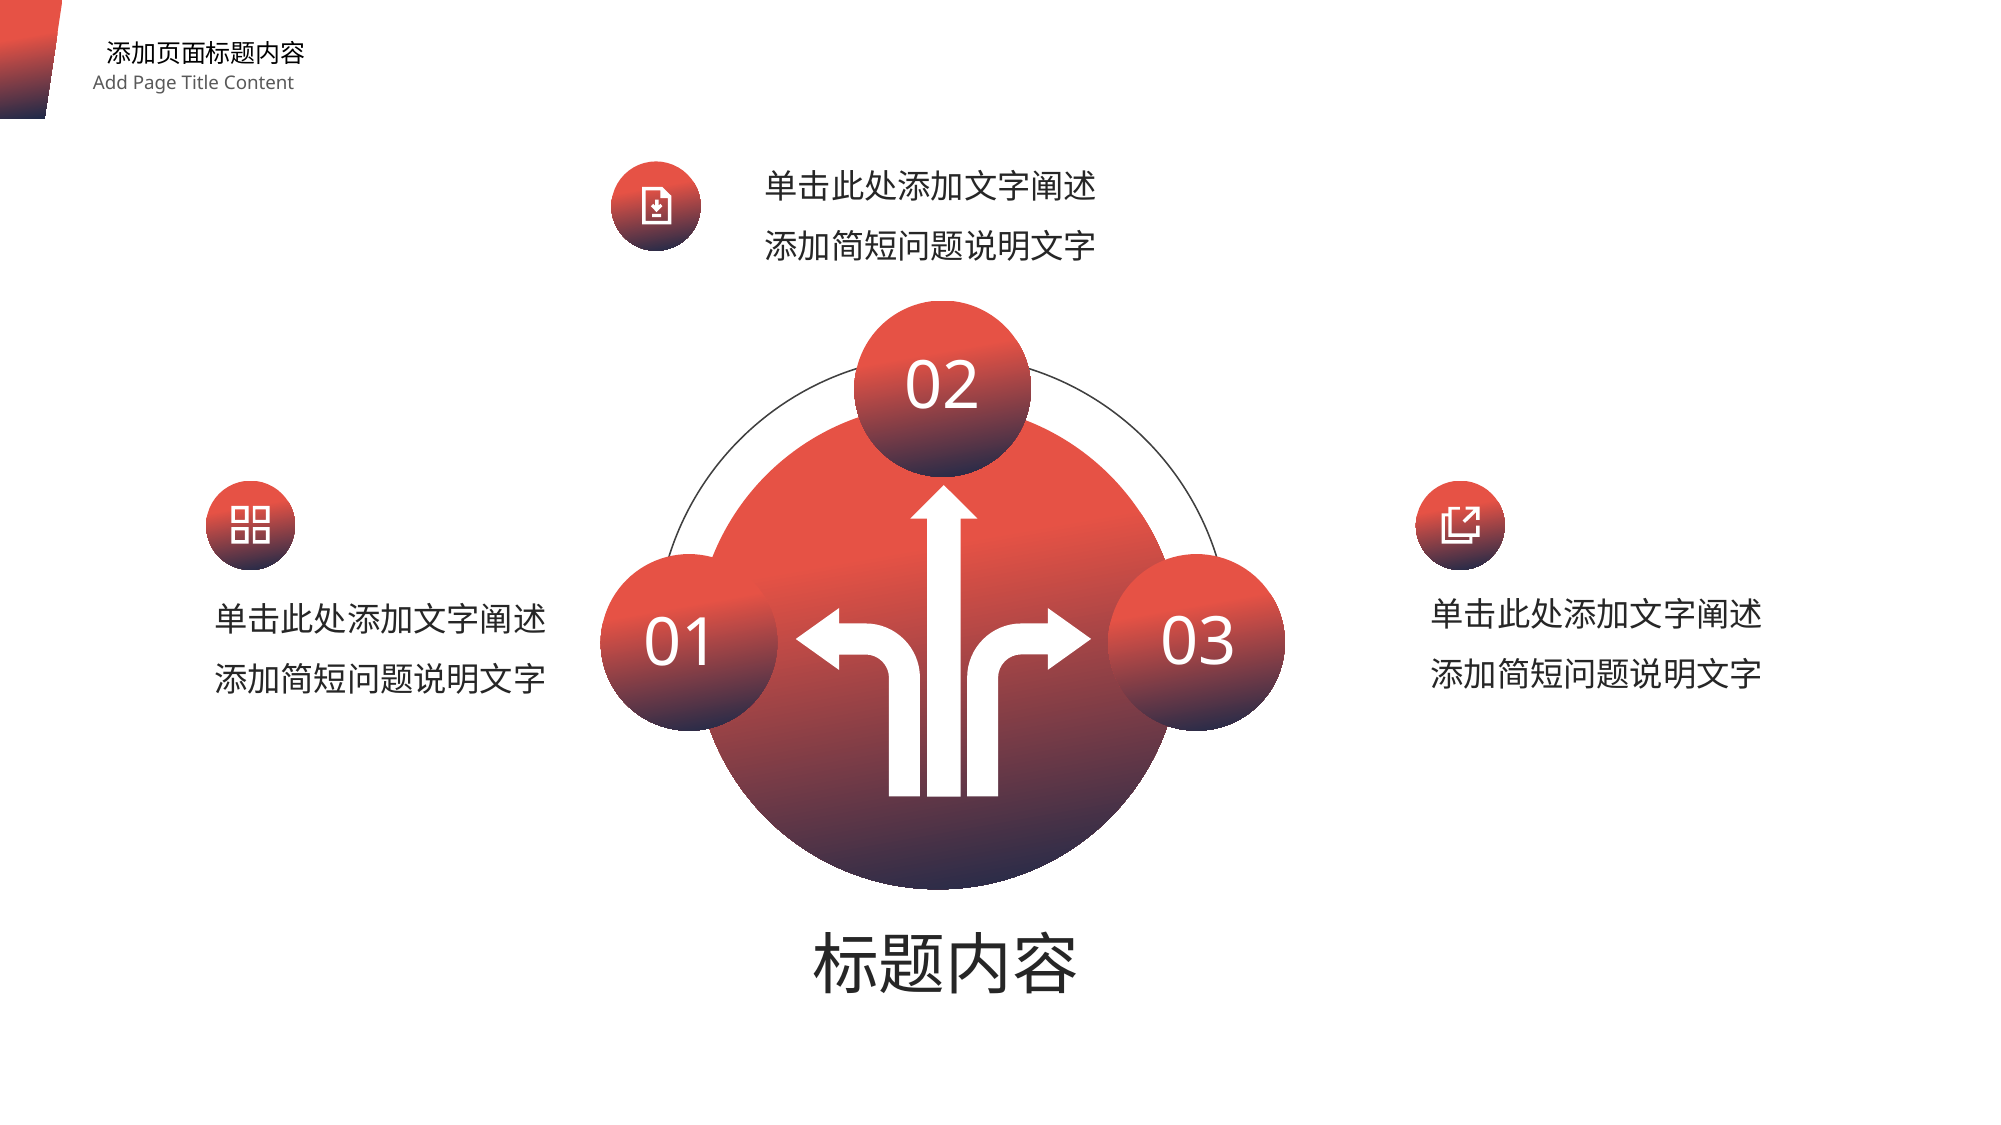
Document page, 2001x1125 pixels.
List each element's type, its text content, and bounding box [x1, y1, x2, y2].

text_box 单击此处添加文字阐述添加简短问题说明文字 [1415, 565, 1793, 701]
text_box 单击此处添加文字阐述添加简短问题说明文字 [199, 571, 576, 706]
text_box Add Page Title Content [78, 63, 309, 101]
text_box [0, 0, 63, 119]
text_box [1108, 554, 1285, 731]
text_box 单击此处添加文字阐述添加简短问题说明文字 [749, 137, 1127, 273]
text_box 标题内容 [797, 914, 1094, 1010]
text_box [611, 161, 701, 251]
text_box [795, 607, 920, 797]
text_box [910, 485, 978, 797]
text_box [854, 300, 1031, 477]
text_box [710, 418, 1166, 890]
text_box [967, 607, 1092, 797]
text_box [600, 554, 778, 731]
text_box [669, 369, 854, 554]
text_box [1415, 480, 1505, 570]
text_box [206, 480, 295, 570]
text_box 添加页面标题内容 [91, 30, 321, 76]
text_box [1031, 369, 1216, 554]
